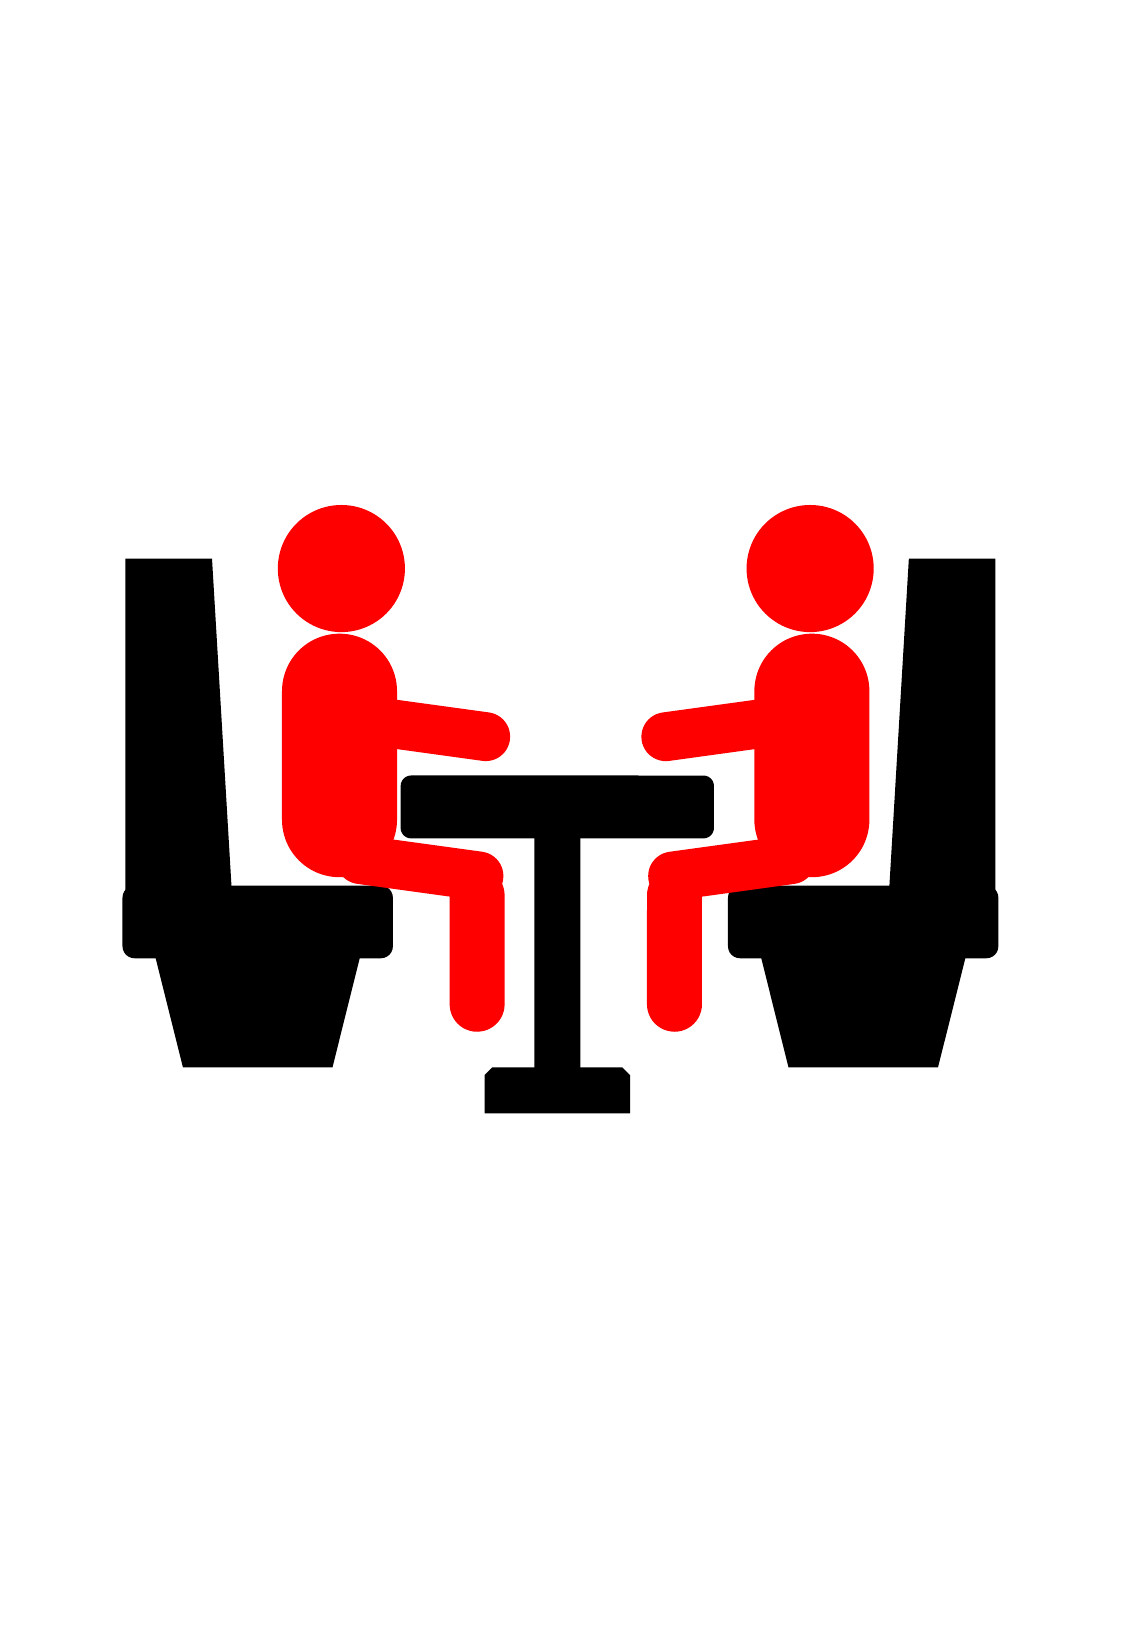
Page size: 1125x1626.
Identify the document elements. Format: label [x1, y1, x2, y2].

text_box [122, 504, 999, 1114]
